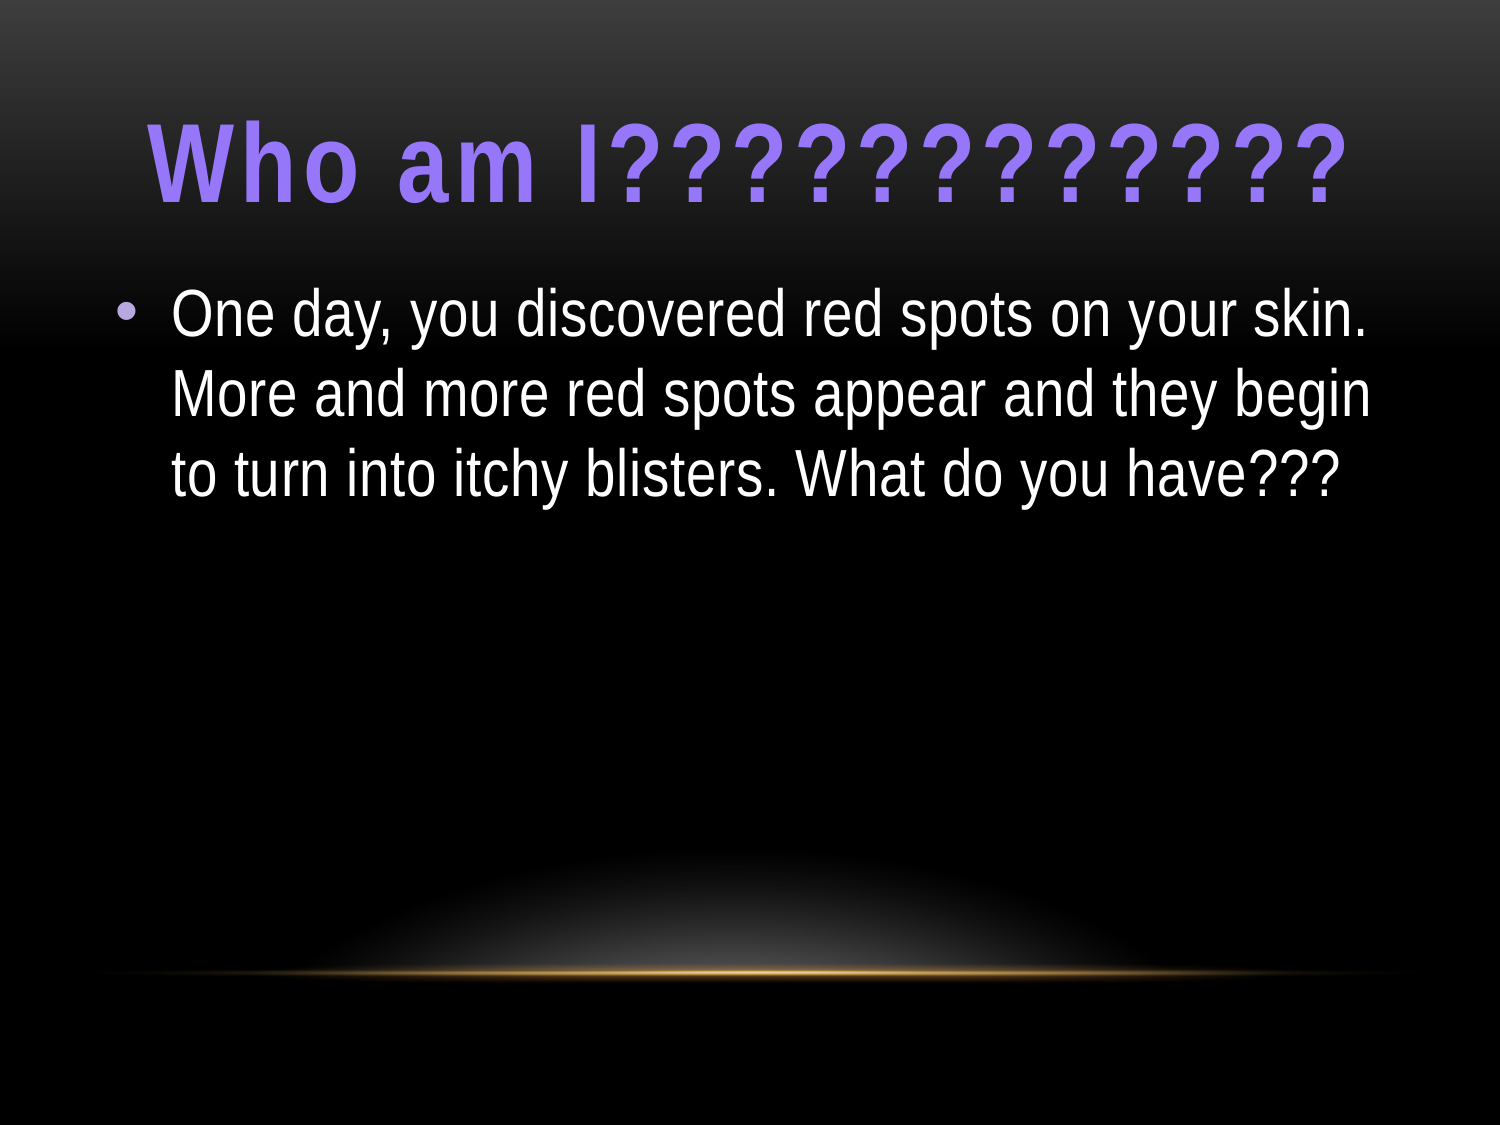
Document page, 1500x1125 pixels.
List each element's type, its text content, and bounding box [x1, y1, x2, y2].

picture [0, 0, 1500, 1125]
title Who am I???????????? [99, 45, 1400, 233]
list One day, you discovered red spots on your skin. More and more red spots appear and they begin to turn into itchy blisters. What do you have??? [99, 262, 1400, 938]
